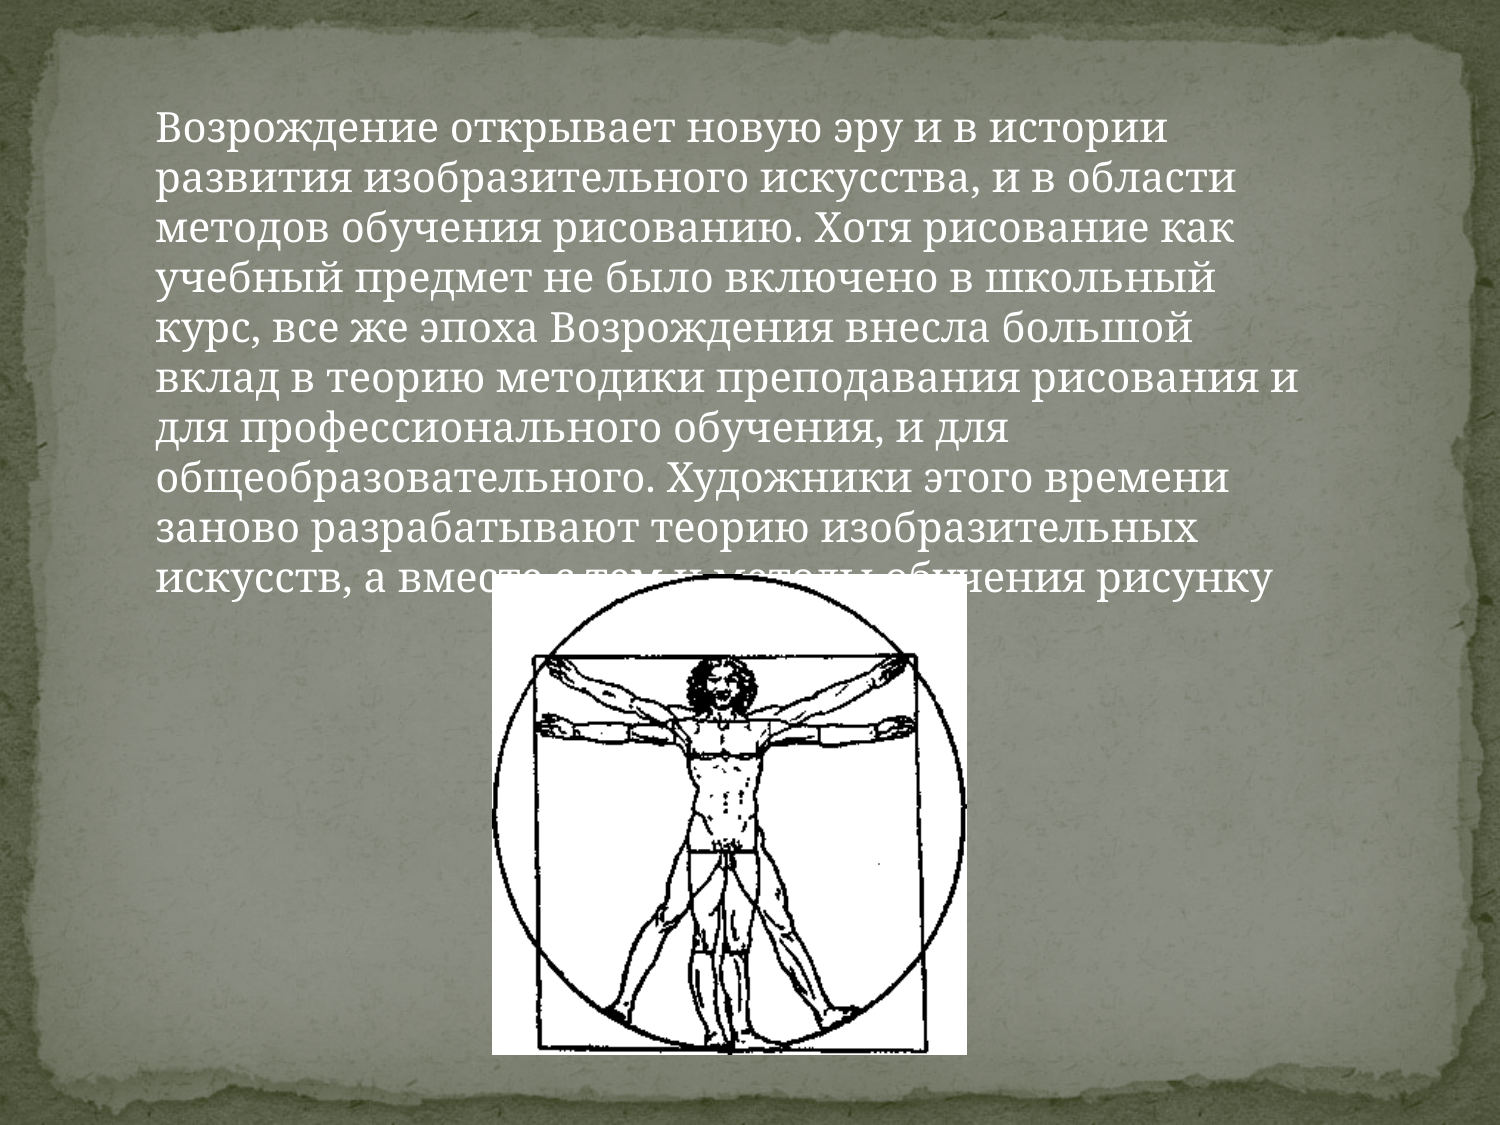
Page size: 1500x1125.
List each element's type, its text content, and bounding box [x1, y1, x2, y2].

picture [492, 574, 967, 1055]
text_box Возрождение открывает новую эру и в истории развития изобразительного искусства, и в области методов обучения рисованию. Хотя рисование как учебный предмет не было включено в школьный курс, все же эпоха Возрождения внесла большой вклад в теорию методики преподавания рисования и для профессионального обучения, и для общеобразовательного. Художники этого времени заново разрабатывают теорию изобразительных искусств, а вместе с тем и методы обучения рисунку [140, 93, 1325, 609]
